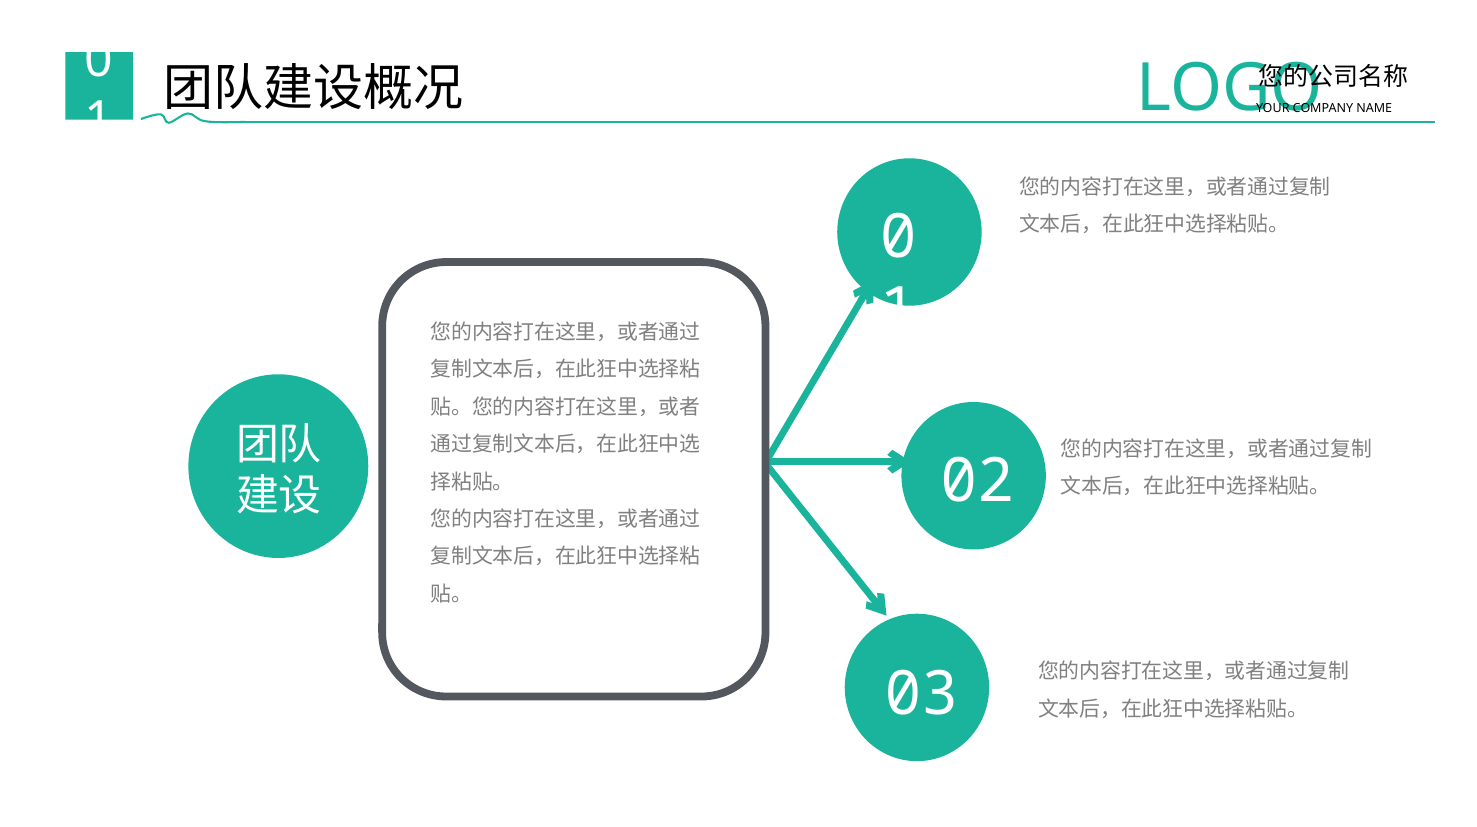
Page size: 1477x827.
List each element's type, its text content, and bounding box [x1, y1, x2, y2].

text_box 您的内容打在这里，或者通过复制文本后，在此狂中选择粘贴。 [1013, 158, 1346, 240]
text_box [1121, 35, 1477, 132]
text_box 您的内容打在这里，或者通过复制文本后，在此狂中选择粘贴。 [1054, 419, 1388, 501]
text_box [188, 374, 369, 558]
text_box [140, 112, 246, 124]
text_box 您的内容打在这里，或者通过复制文本后，在此狂中选择粘贴。 [1032, 642, 1365, 724]
text_box 01 [64, 51, 134, 121]
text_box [901, 401, 1046, 550]
text_box 团队建设概况 [148, 47, 489, 121]
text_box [844, 613, 1006, 762]
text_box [837, 158, 982, 306]
text_box [381, 260, 767, 698]
text_box 您的内容打在这里，或者通过复制文本后，在此狂中选择粘贴。您的内容打在这里，或者通过复制文本后，在此狂中选择粘贴。 您的内容打在这里，或者通过复制文本后，在此狂中选择粘贴。 [424, 303, 713, 609]
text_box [763, 280, 911, 616]
